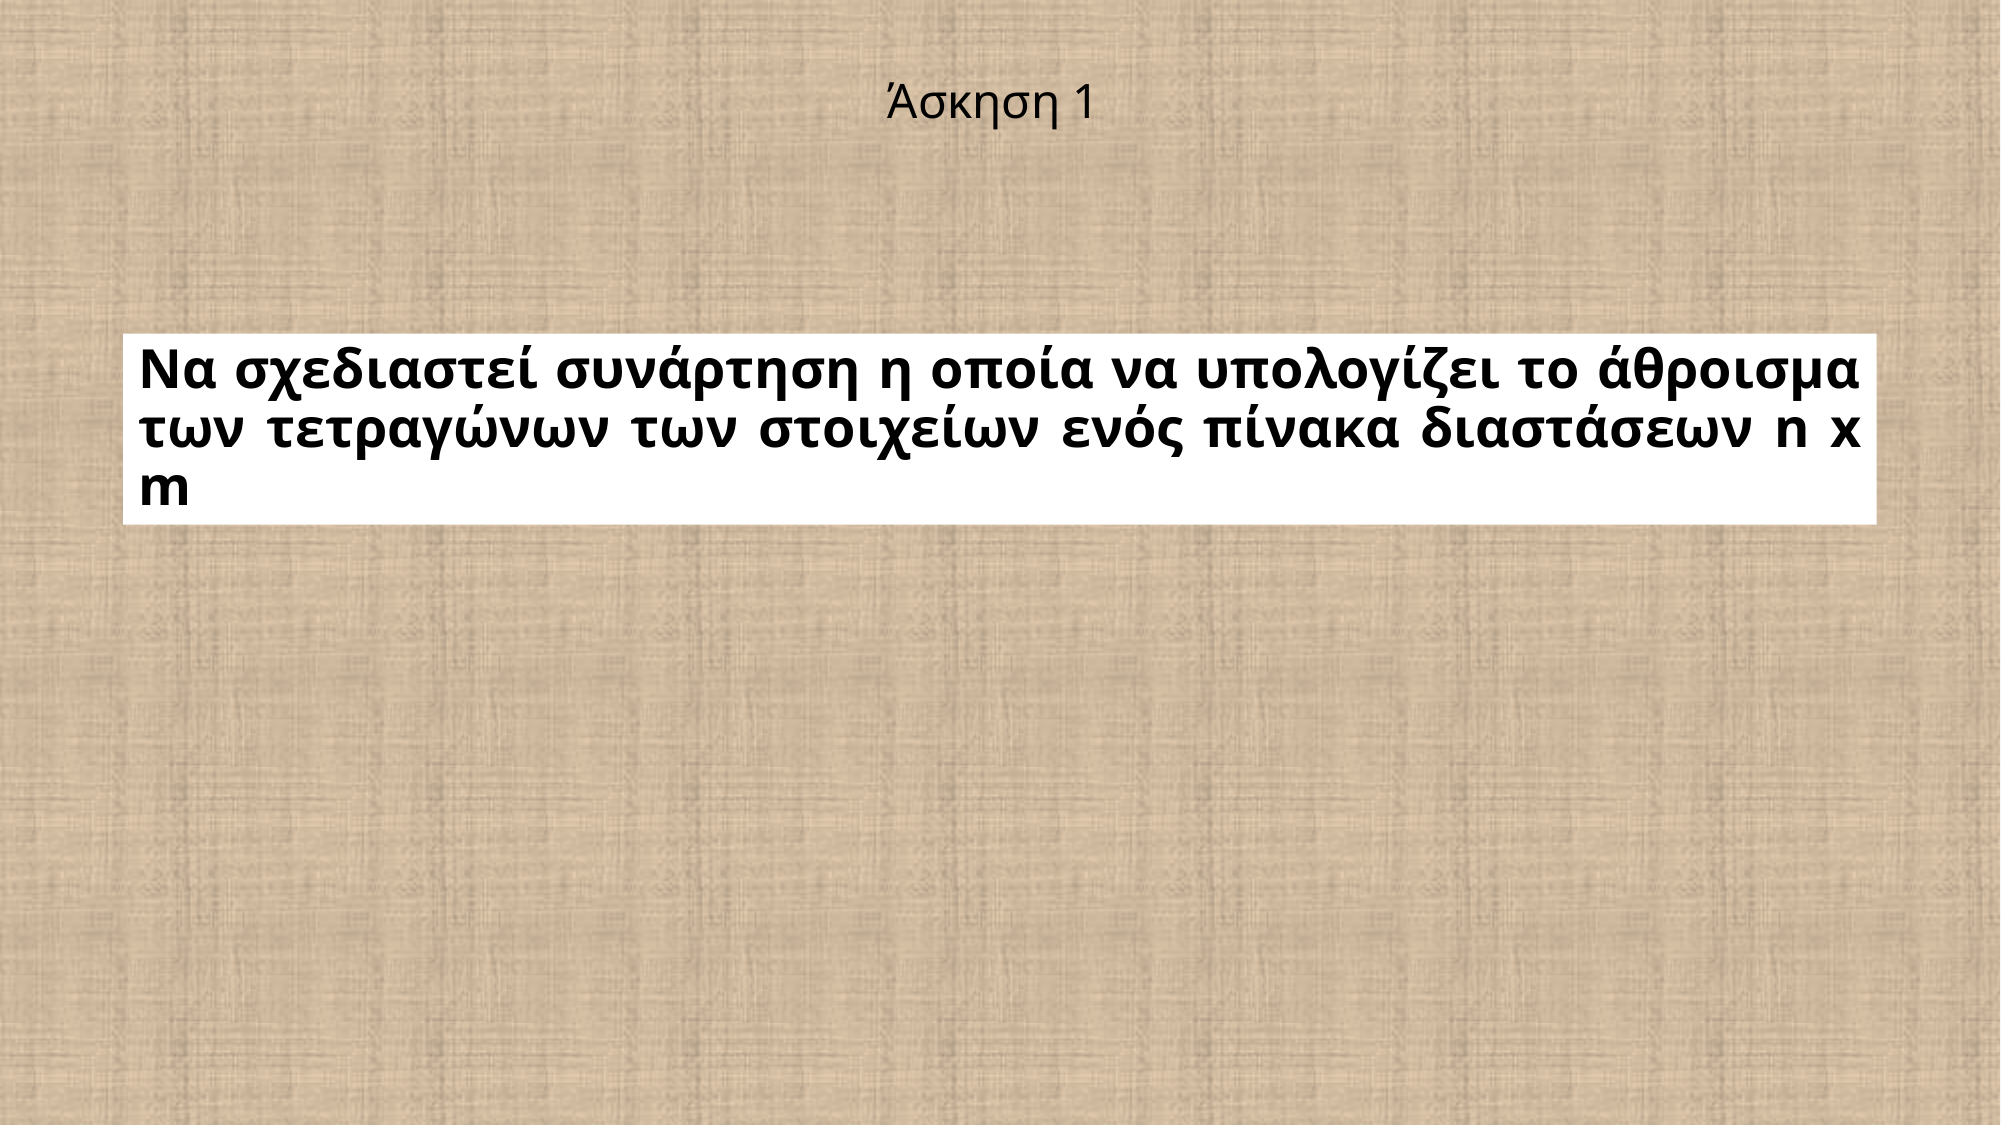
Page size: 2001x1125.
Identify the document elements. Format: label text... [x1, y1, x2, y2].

text_box Να σχεδιαστεί συνάρτηση η οποία να υπολογίζει το άθροισμα των τετραγώνων των στοιχείων ενός πίνακα διαστάσεων n x m [123, 333, 1877, 525]
title Άσκηση 1 [249, 16, 1750, 137]
